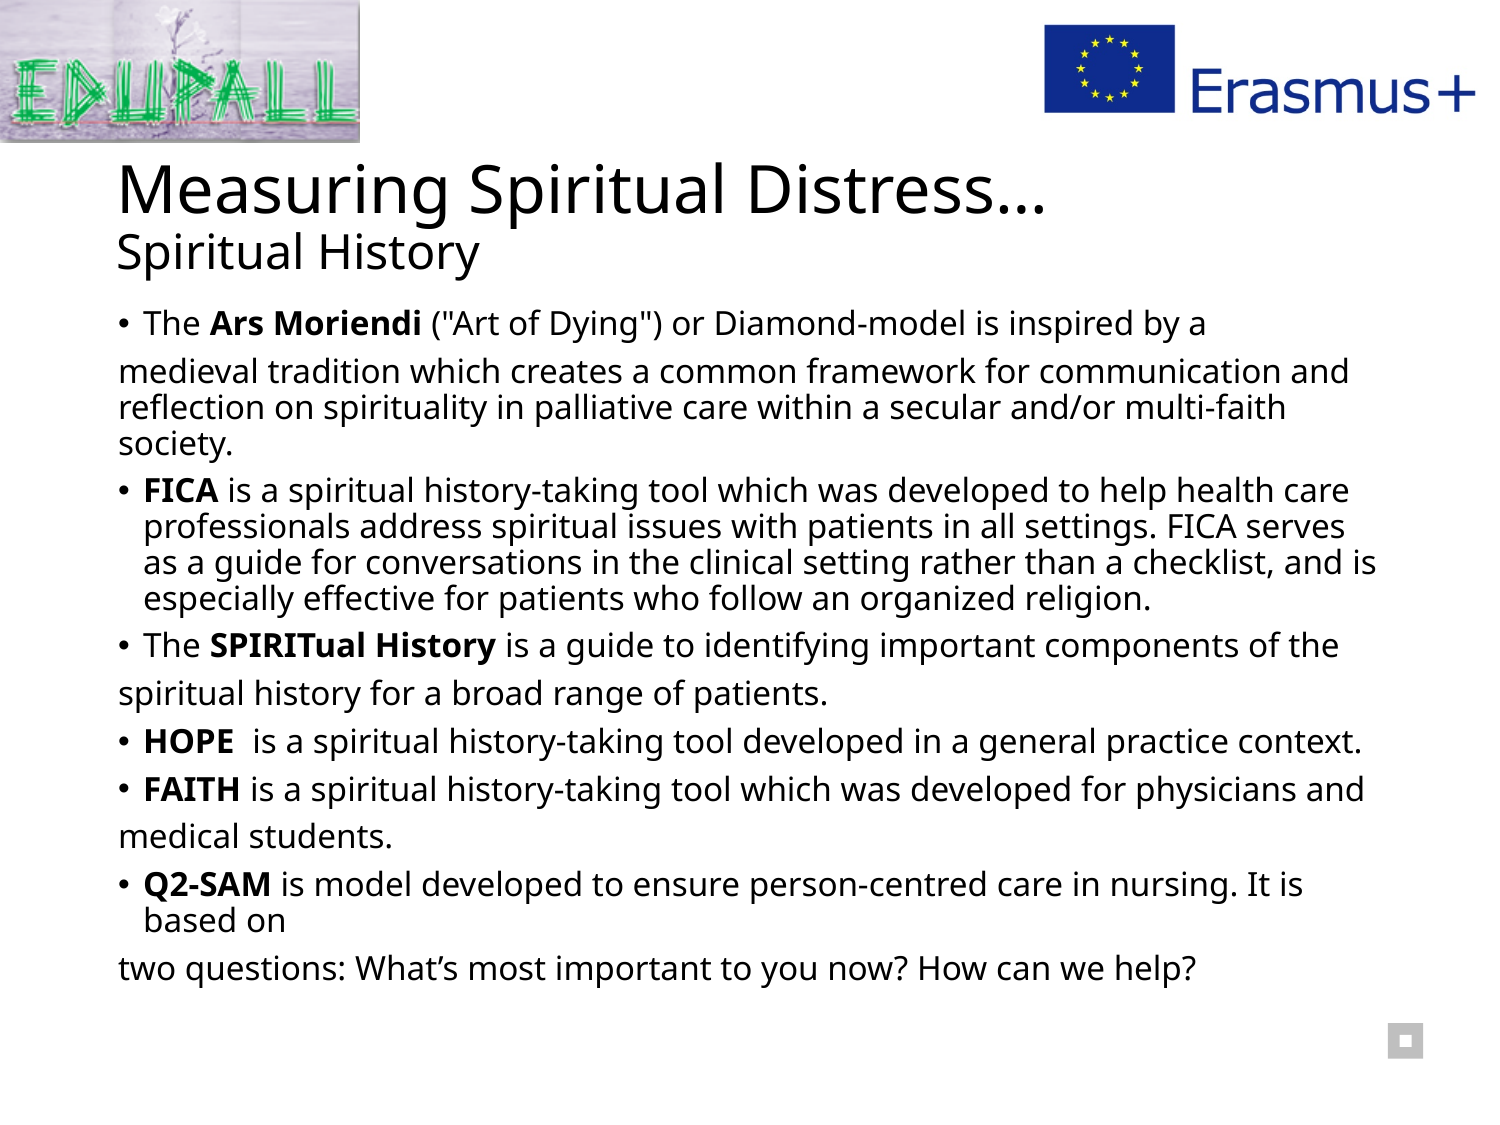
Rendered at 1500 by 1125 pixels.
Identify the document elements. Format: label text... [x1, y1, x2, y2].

title Measuring Spiritual Distress… Spiritual History [101, 148, 1395, 289]
list The Ars Moriendi ("Art of Dying") or Diamond-model is inspired by a medieval tradition which creates a common framework for communication and reflection on spirituality in palliative care within a secular and/or multi-faith society. FICA is a spiritual history-taking tool which was developed to help health care professionals address spiritual issues with patients in all settings. FICA serves as a guide for conversations in the clinical setting rather than a checklist, and is especially effective for patients who follow an organized religion. The SPIRITual History is a guide to identifying important components of the spiritual history for a broad range of patients. HOPE is a spiritual history-taking tool developed in a general practice context. FAITH is a spiritual history-taking tool which was developed for physicians and medical students. Q2-SAM is model developed to ensure person-centred care in nursing. It is based on two questions: What’s most important to you now? How can we help? [103, 299, 1397, 1055]
picture [0, 0, 360, 143]
picture [1019, 0, 1500, 138]
